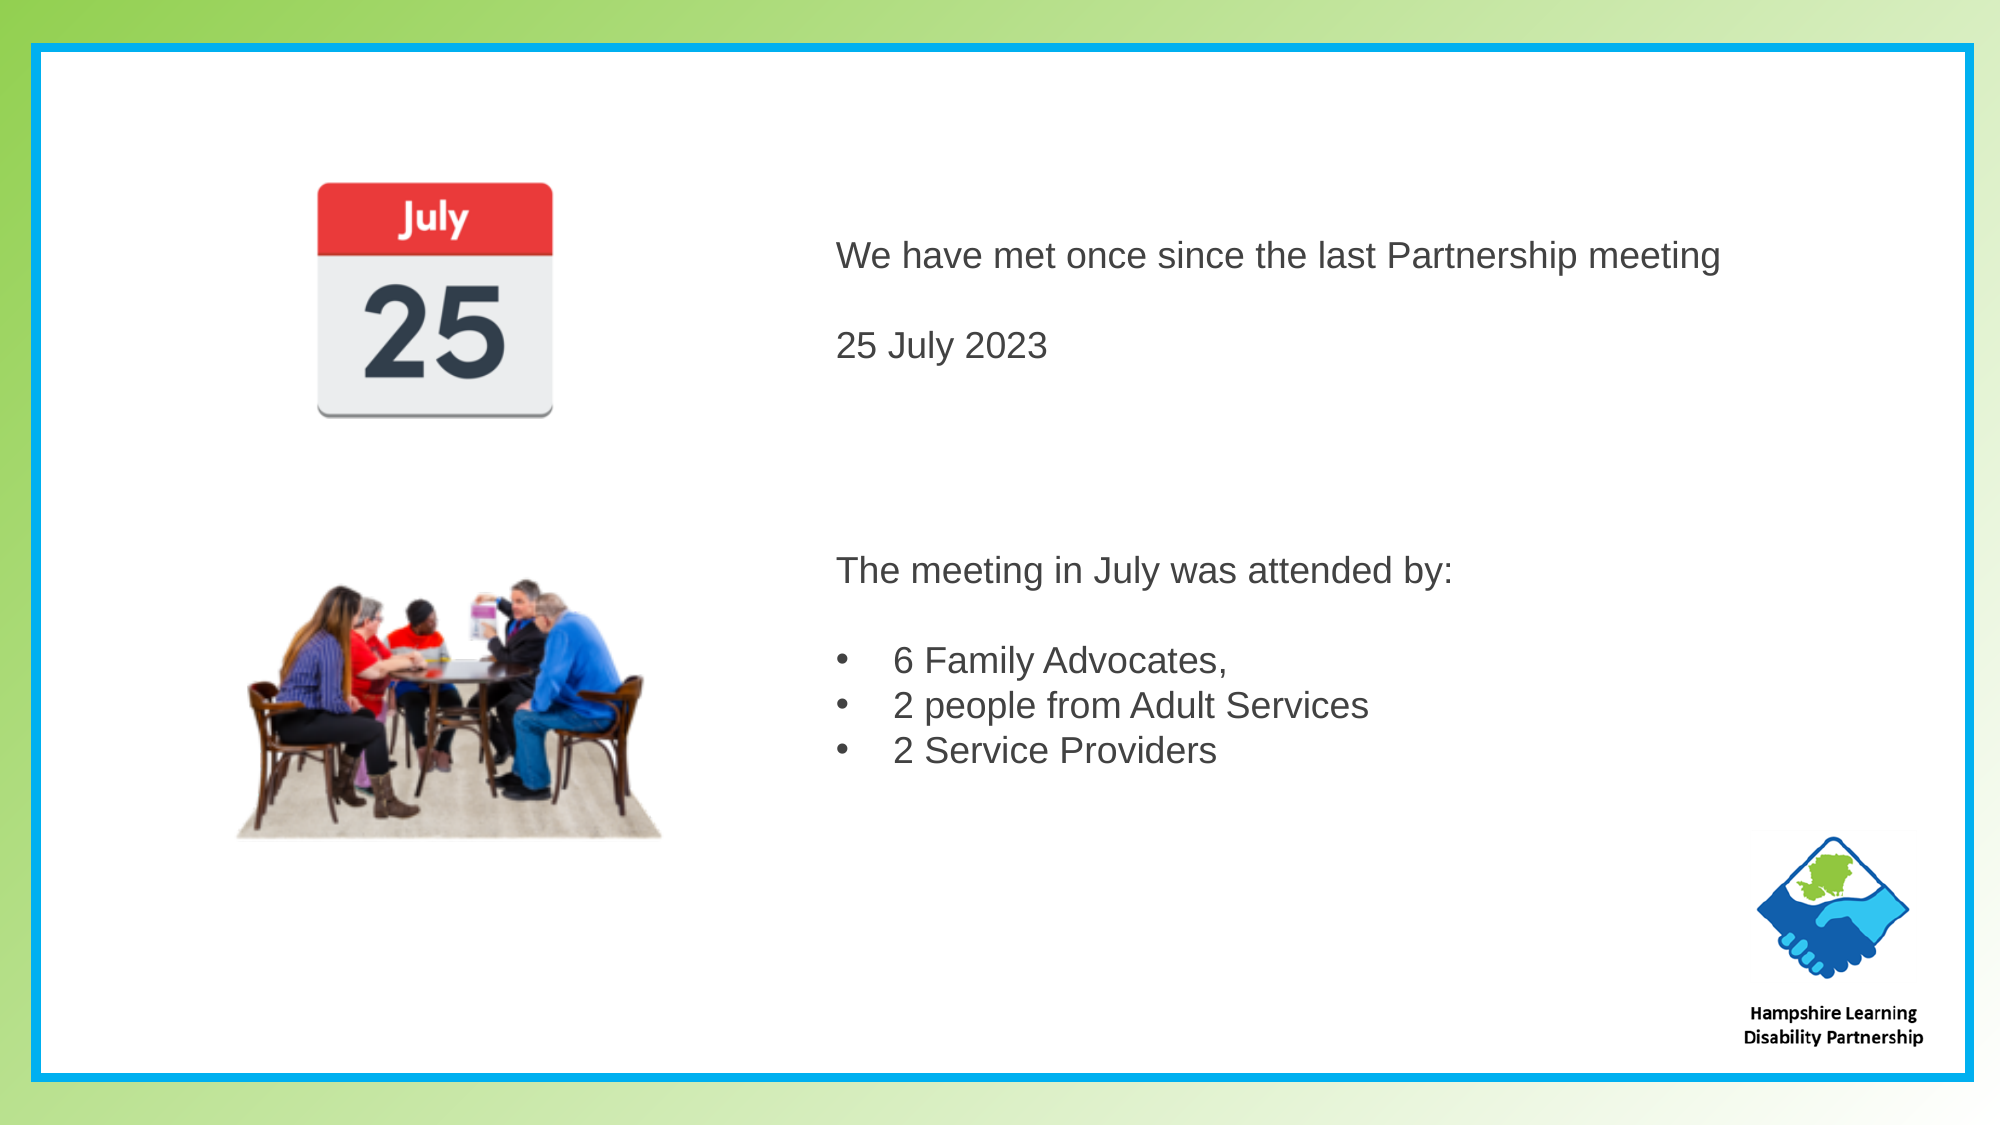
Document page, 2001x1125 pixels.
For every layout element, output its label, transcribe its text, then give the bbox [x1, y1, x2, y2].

picture [314, 179, 556, 421]
picture [233, 513, 666, 946]
text_box [35, 47, 1970, 1078]
text_box We have met once since the last Partnership meeting 25 July 2023 The meeting in July was attended by: 6 Family Advocates, 2 people from Adult Services 2 Service Providers [820, 223, 1848, 824]
picture [1703, 830, 1964, 1061]
